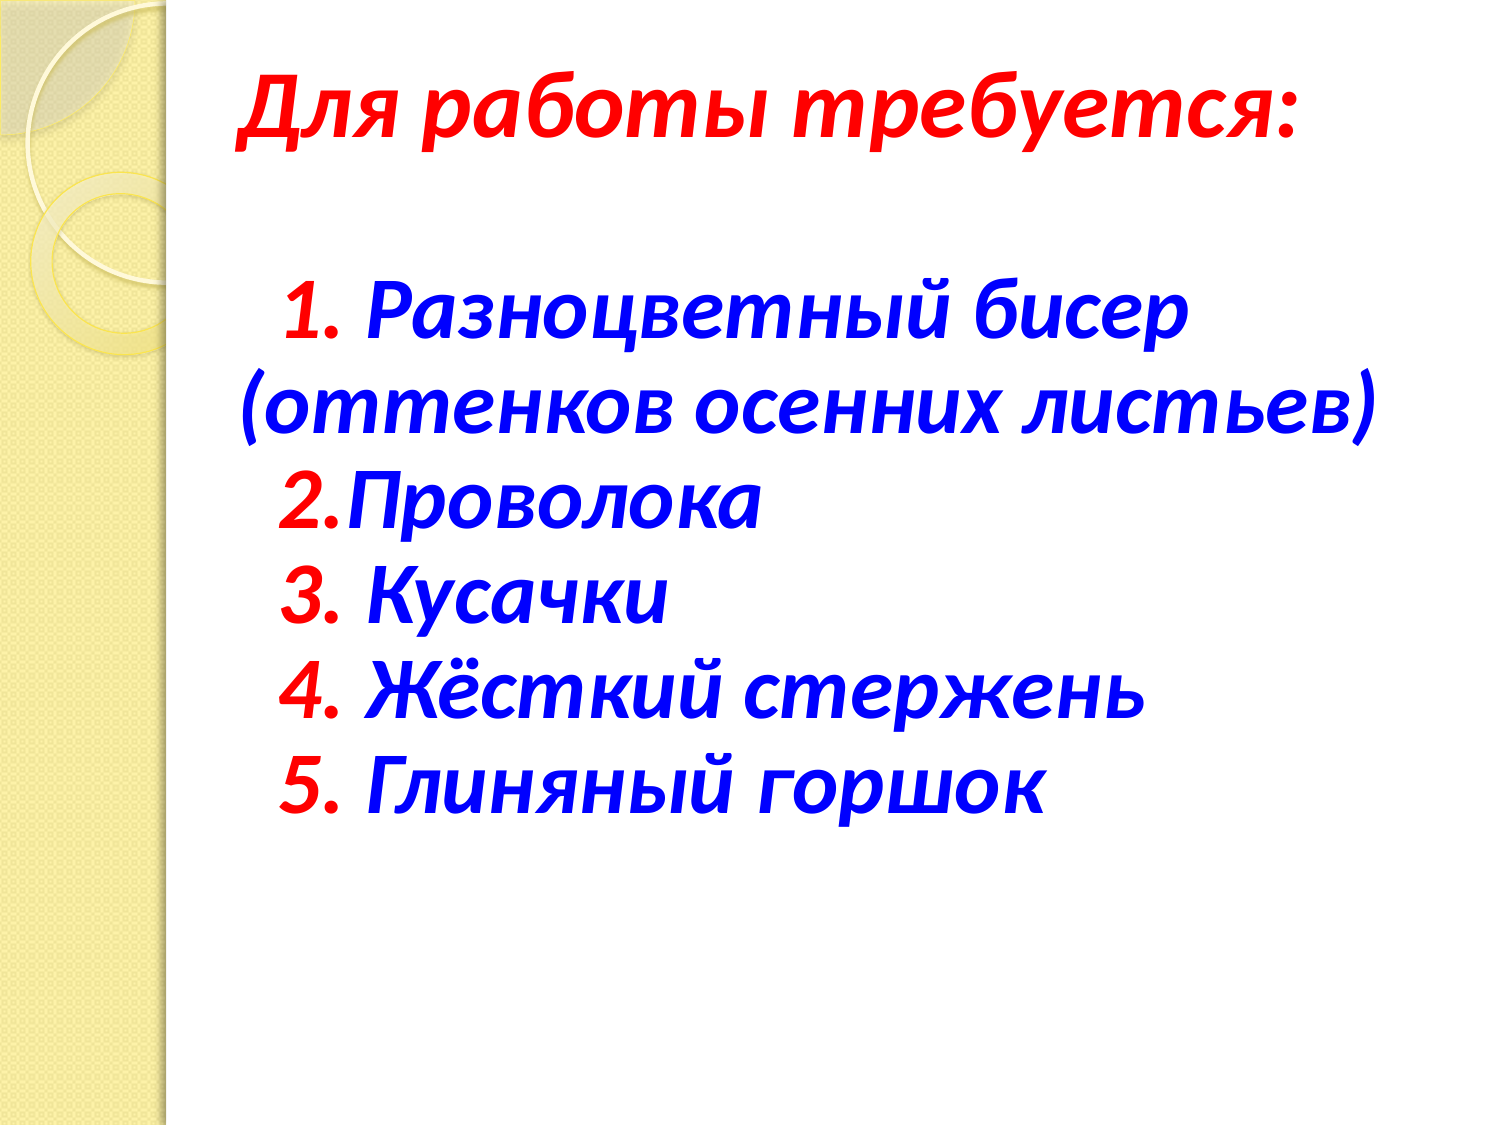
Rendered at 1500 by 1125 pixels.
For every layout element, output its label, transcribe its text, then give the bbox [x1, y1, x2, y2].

title Для работы требуется: 1. Разноцветный бисер (оттенков осенних листьев) 2.Проволока 3. Кусачки 4. Жёсткий стержень 5. Глиняный горшок [222, 45, 1466, 1043]
